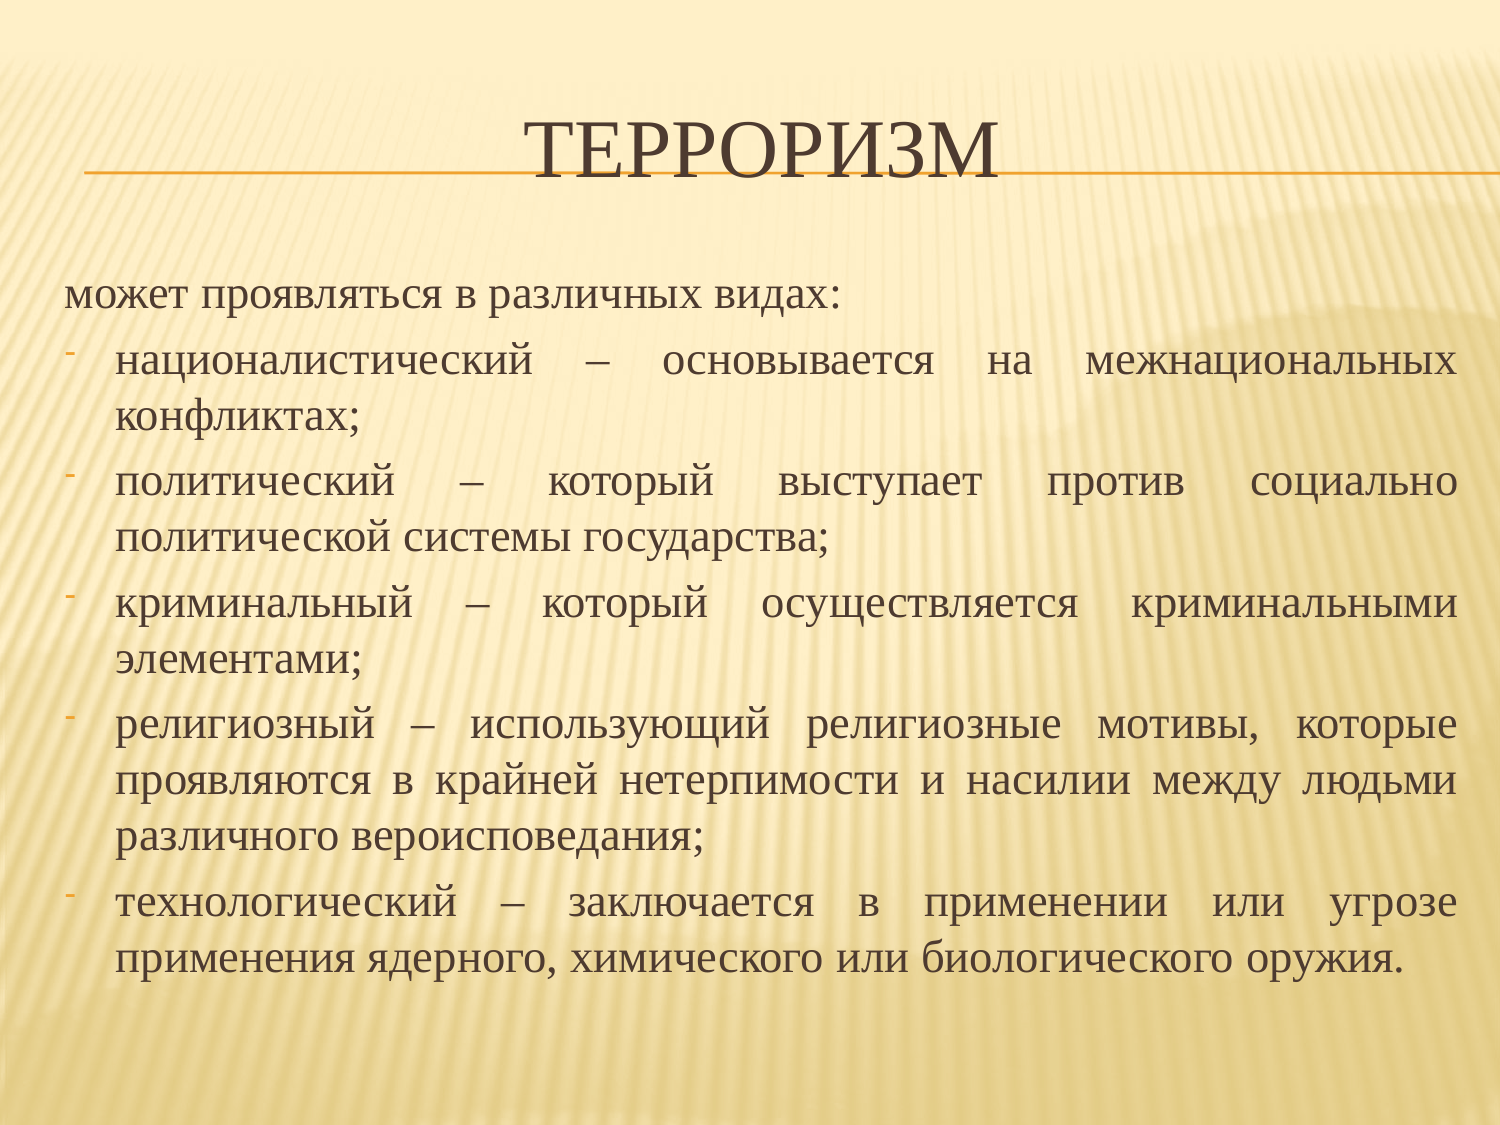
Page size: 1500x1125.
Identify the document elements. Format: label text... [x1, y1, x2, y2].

list может проявляться в различных видах: националистический – основывается на межнациональных конфликтах; политический – который выступает против социально политической системы государства; криминальный – который осуществляется криминальными элементами; религиозный – использующий религиозные мотивы, которые проявляются в крайней нетерпимости и насилии между людьми различного вероисповедания; технологический – заключается в применении или угрозе применения ядерного, химического или биологического оружия. [50, 254, 1475, 998]
title Терроризм [50, 75, 1475, 213]
